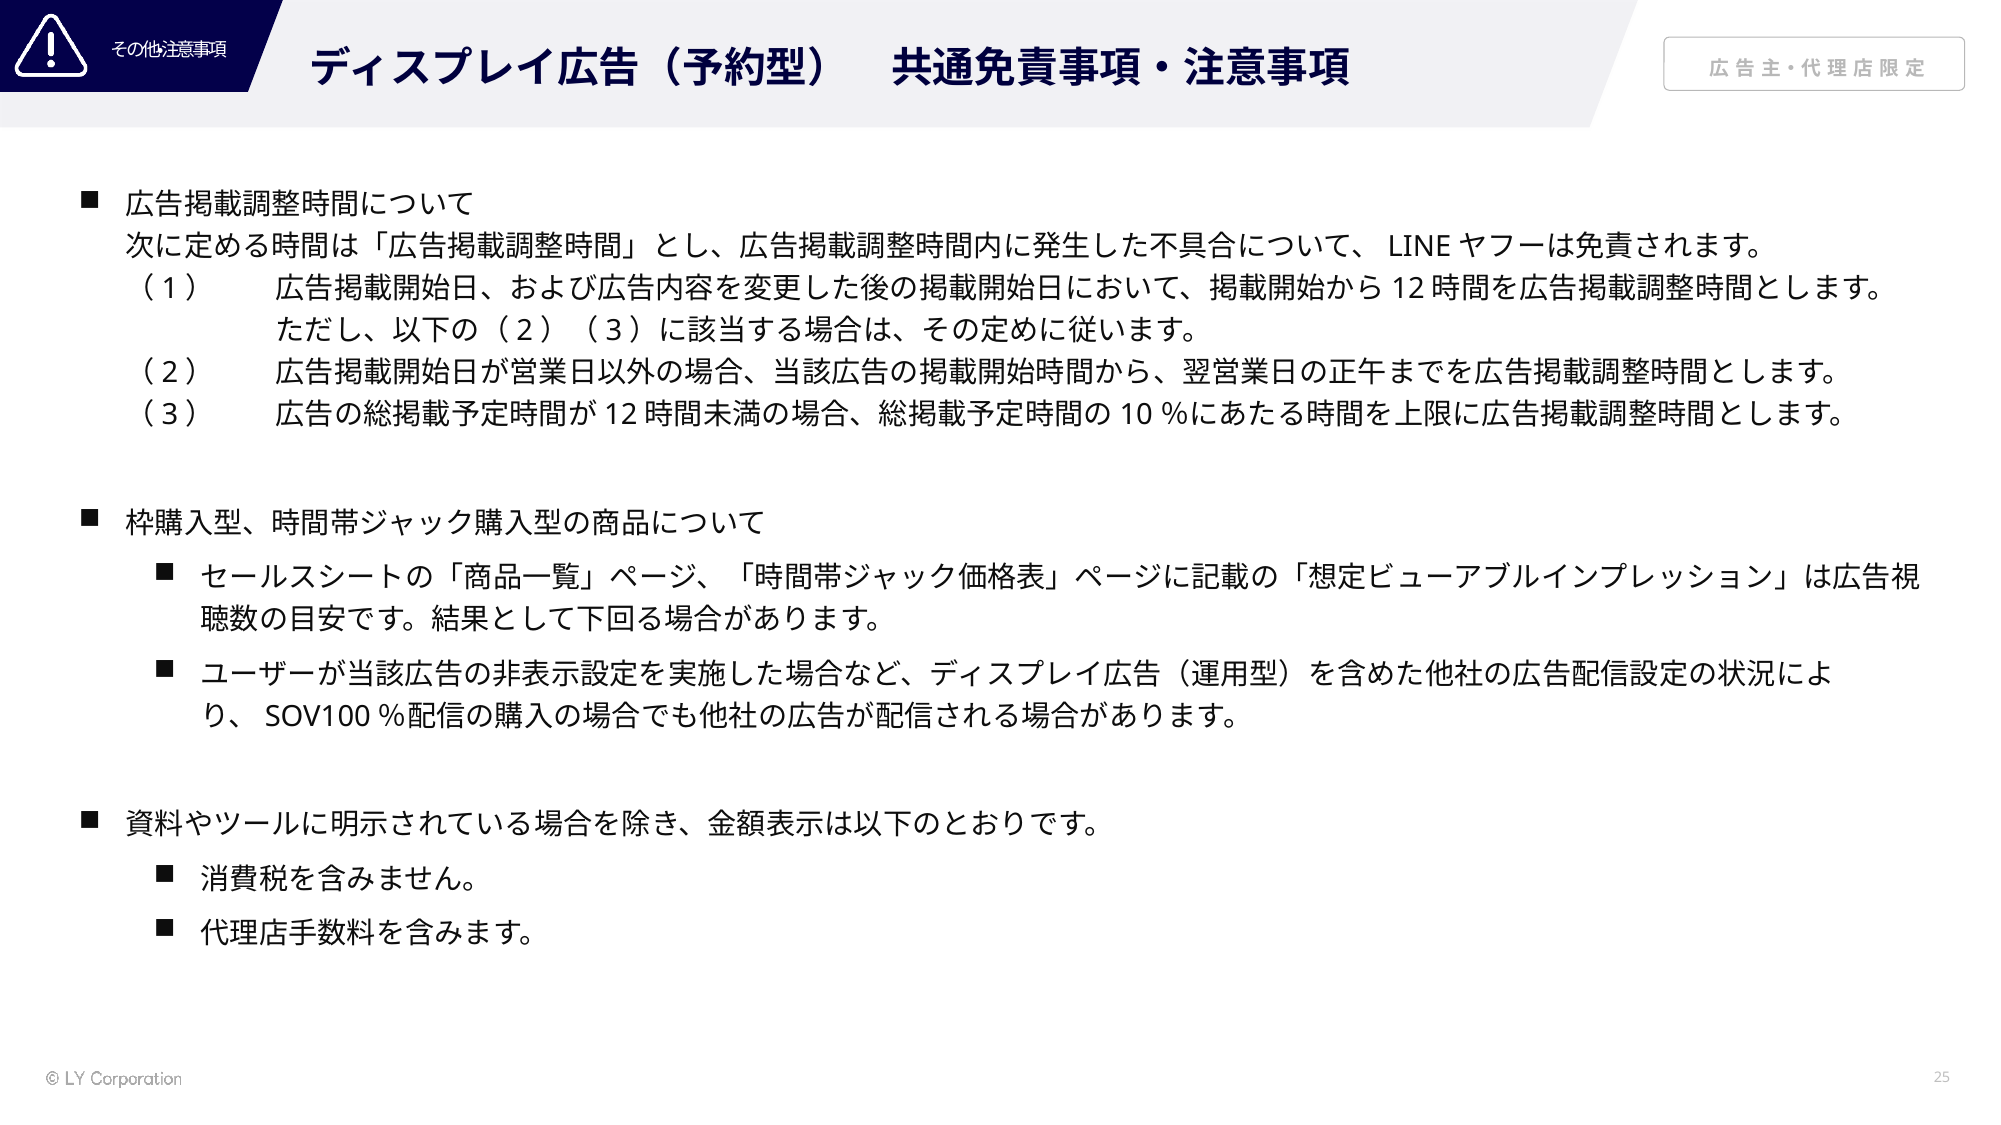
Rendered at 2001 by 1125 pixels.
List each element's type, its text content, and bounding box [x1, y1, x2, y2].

text_box 広告掲載調整時間について 次に定める時間は「広告掲載調整時間」とし、広告掲載調整時間内に発生した不具合について、LINEヤフーは免責されます。 （1） 広告掲載開始日、および広告内容を変更した後の掲載開始日において、掲載開始から12時間を広告掲載調整時間とします。 ただし、以下の（2）（3）に該当する場合は、その定めに従います。 （2） 広告掲載開始日が営業日以外の場合、当該広告の掲載開始時間から、翌営業日の正午までを広告掲載調整時間とします。 （3） 広告の総掲載予定時間が12時間未満の場合、総掲載予定時間の10％にあたる時間を上限に広告掲載調整時間とします。 枠購入型、時間帯ジャック購入型の商品について セールスシートの「商品一覧」ページ、「時間帯ジャック価格表」ページに記載の「想定ビューアブルインプレッション」は広告視聴数の目安です。結果として下回る場合があります。 ユーザーが当該広告の非表示設定を実施した場合など、ディスプレイ広告（運用型）を含めた他社の広告配信設定の状況により、SOV100％配信の購入の場合でも他社の広告が配信される場合があります。 資料やツールに明示されている場合を除き、金額表示は以下のとおりです。 消費税を含みません。 代理店手数料を含みます。 [78, 178, 1922, 950]
picture [9, 5, 92, 87]
list その他・注意事項 [97, 13, 240, 81]
list ディスプレイ広告（予約型） 共通免責事項・注意事項 [309, 41, 1645, 97]
picture [46, 1071, 181, 1088]
